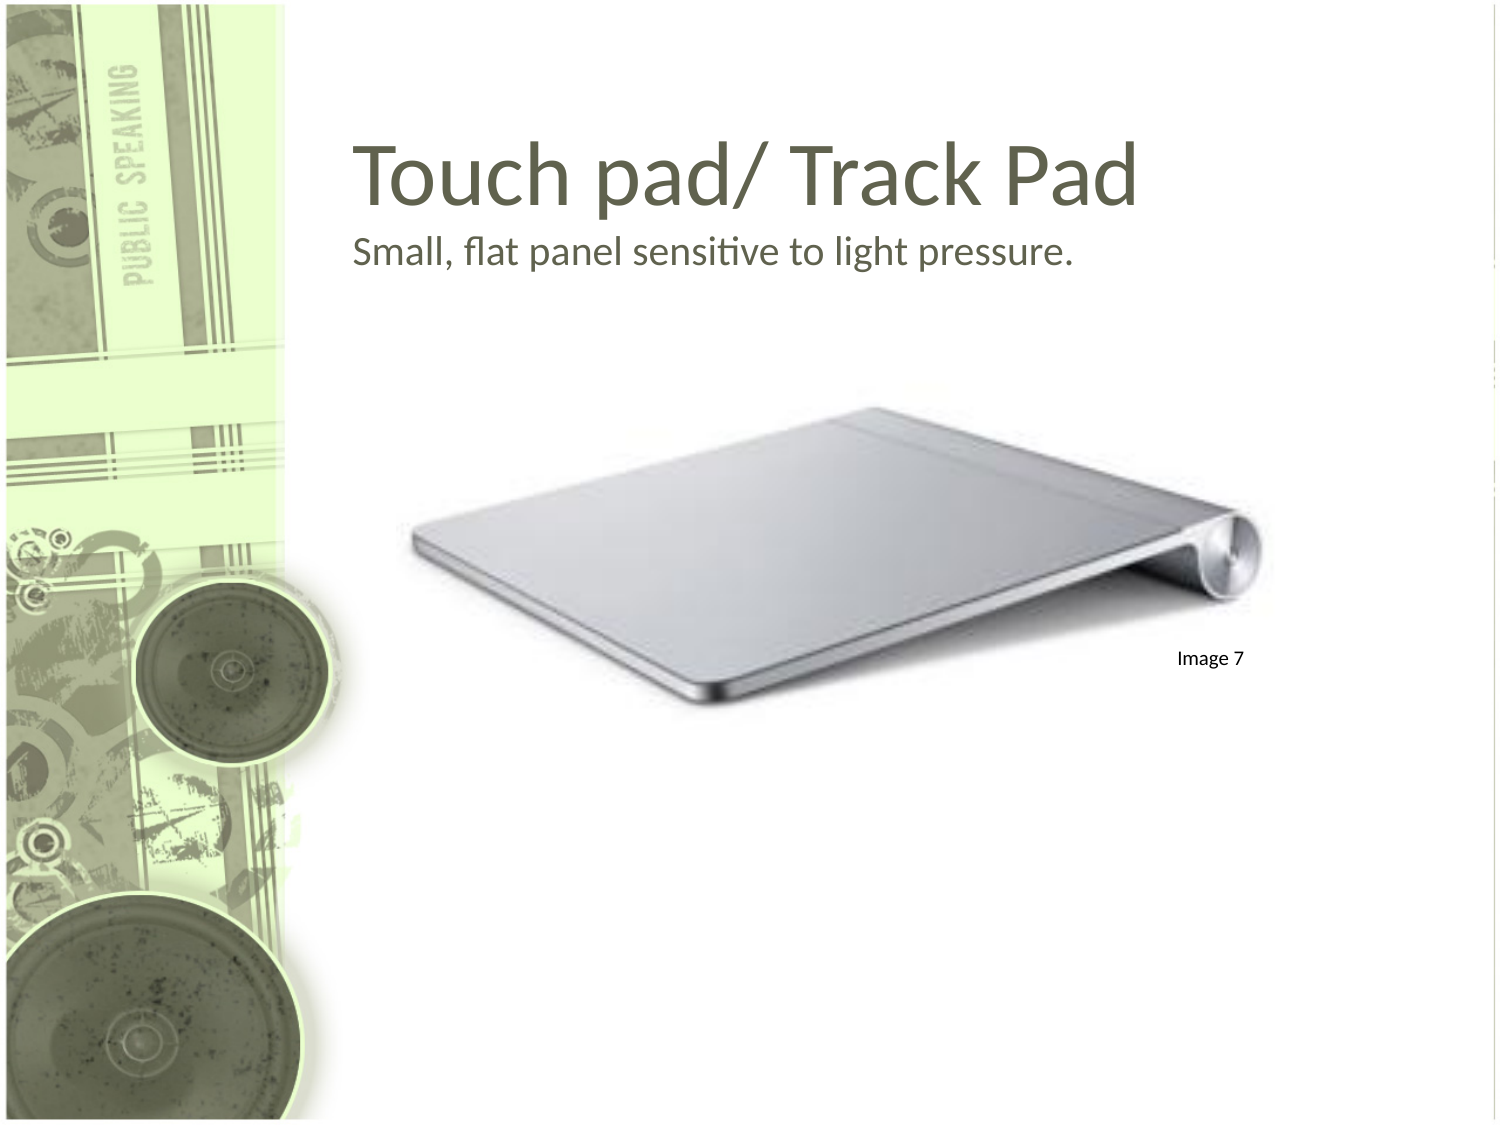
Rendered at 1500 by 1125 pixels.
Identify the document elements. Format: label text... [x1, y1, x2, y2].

picture [0, 0, 1500, 1125]
title Touch pad/ Track Pad Small, flat panel sensitive to light pressure. [337, 62, 1426, 326]
